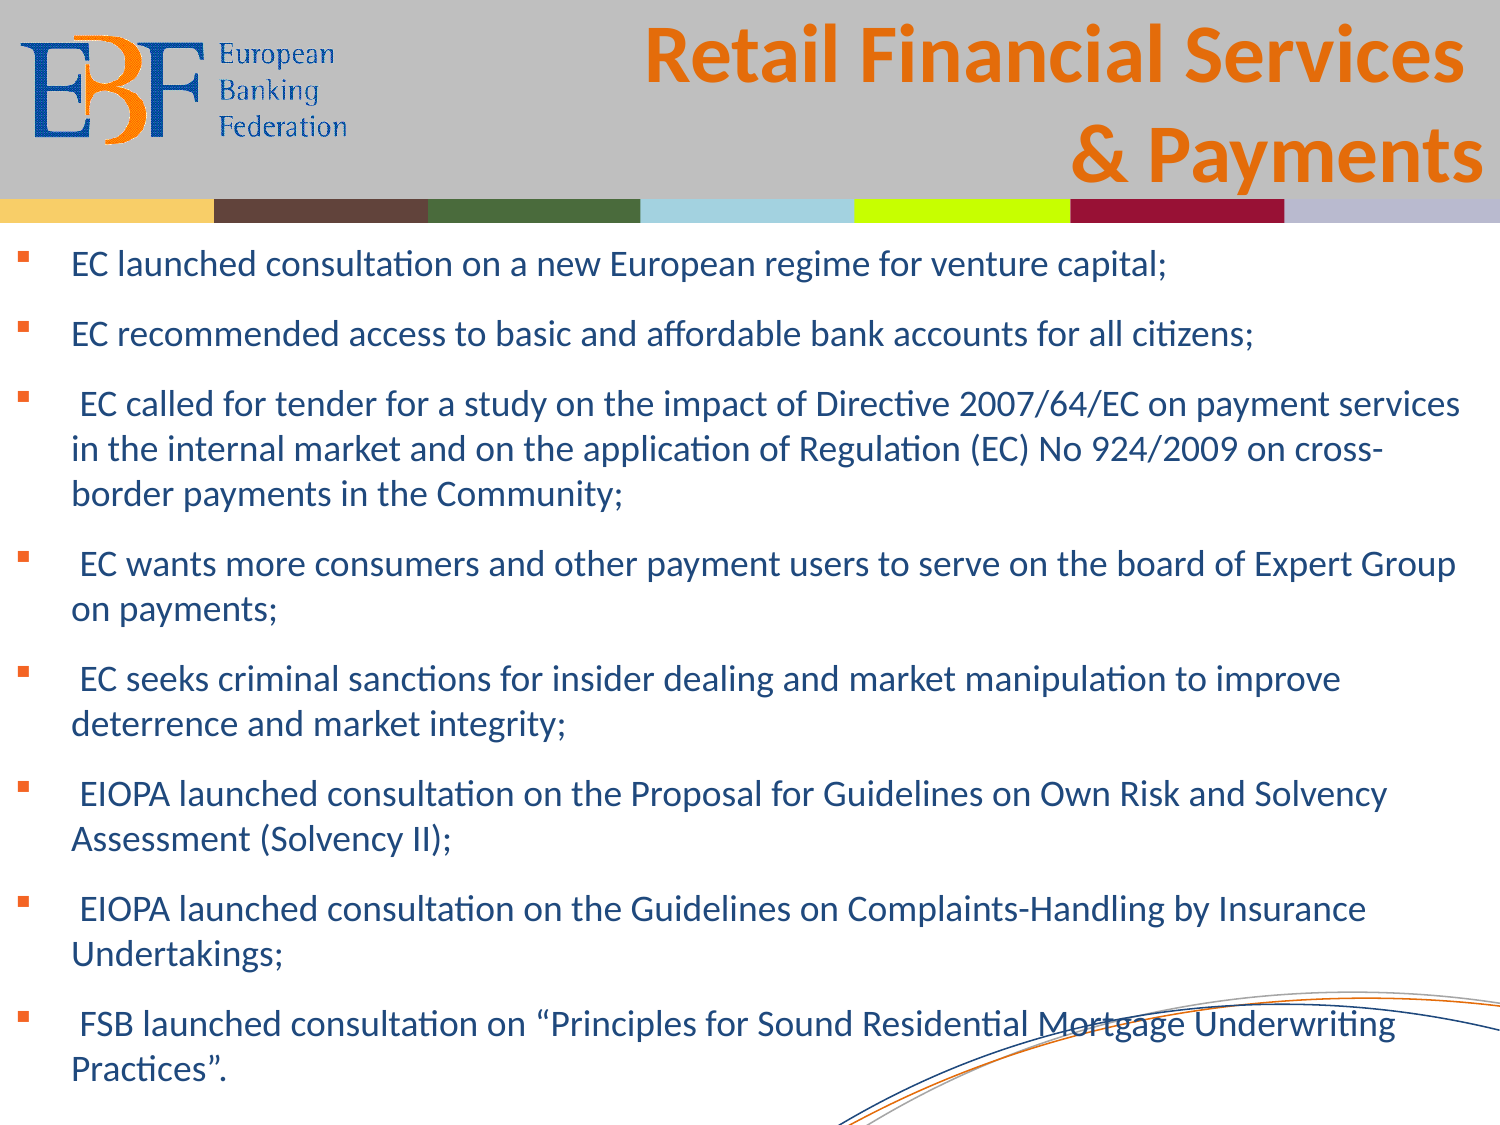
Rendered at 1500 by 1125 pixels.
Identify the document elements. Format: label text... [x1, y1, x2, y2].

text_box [827, 958, 1500, 1091]
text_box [0, 198, 1500, 224]
text_box Retail Financial Services & Payments [0, 0, 1500, 198]
text_box EC launched consultation on a new European regime for venture capital; EC recommended access to basic and affordable bank accounts for all citizens; EC called for tender for a study on the impact of Directive 2007/64/EC on payment services in the internal market and on the application of Regulation (EC) No 924/2009 on cross-border payments in the Community; EC wants more consumers and other payment users to serve on the board of Expert Group on payments; EC seeks criminal sanctions for insider dealing and market manipulation to improve deterrence and market integrity; EIOPA launched consultation on the Proposal for Guidelines on Own Risk and Solvency Assessment (Solvency II); EIOPA launched consultation on the Guidelines on Complaints-Handling by Insurance Undertakings; FSB launched consultation on “Principles for Sound Residential Mortgage Underwriting Practices”. [0, 231, 1500, 1097]
picture [11, 11, 352, 157]
